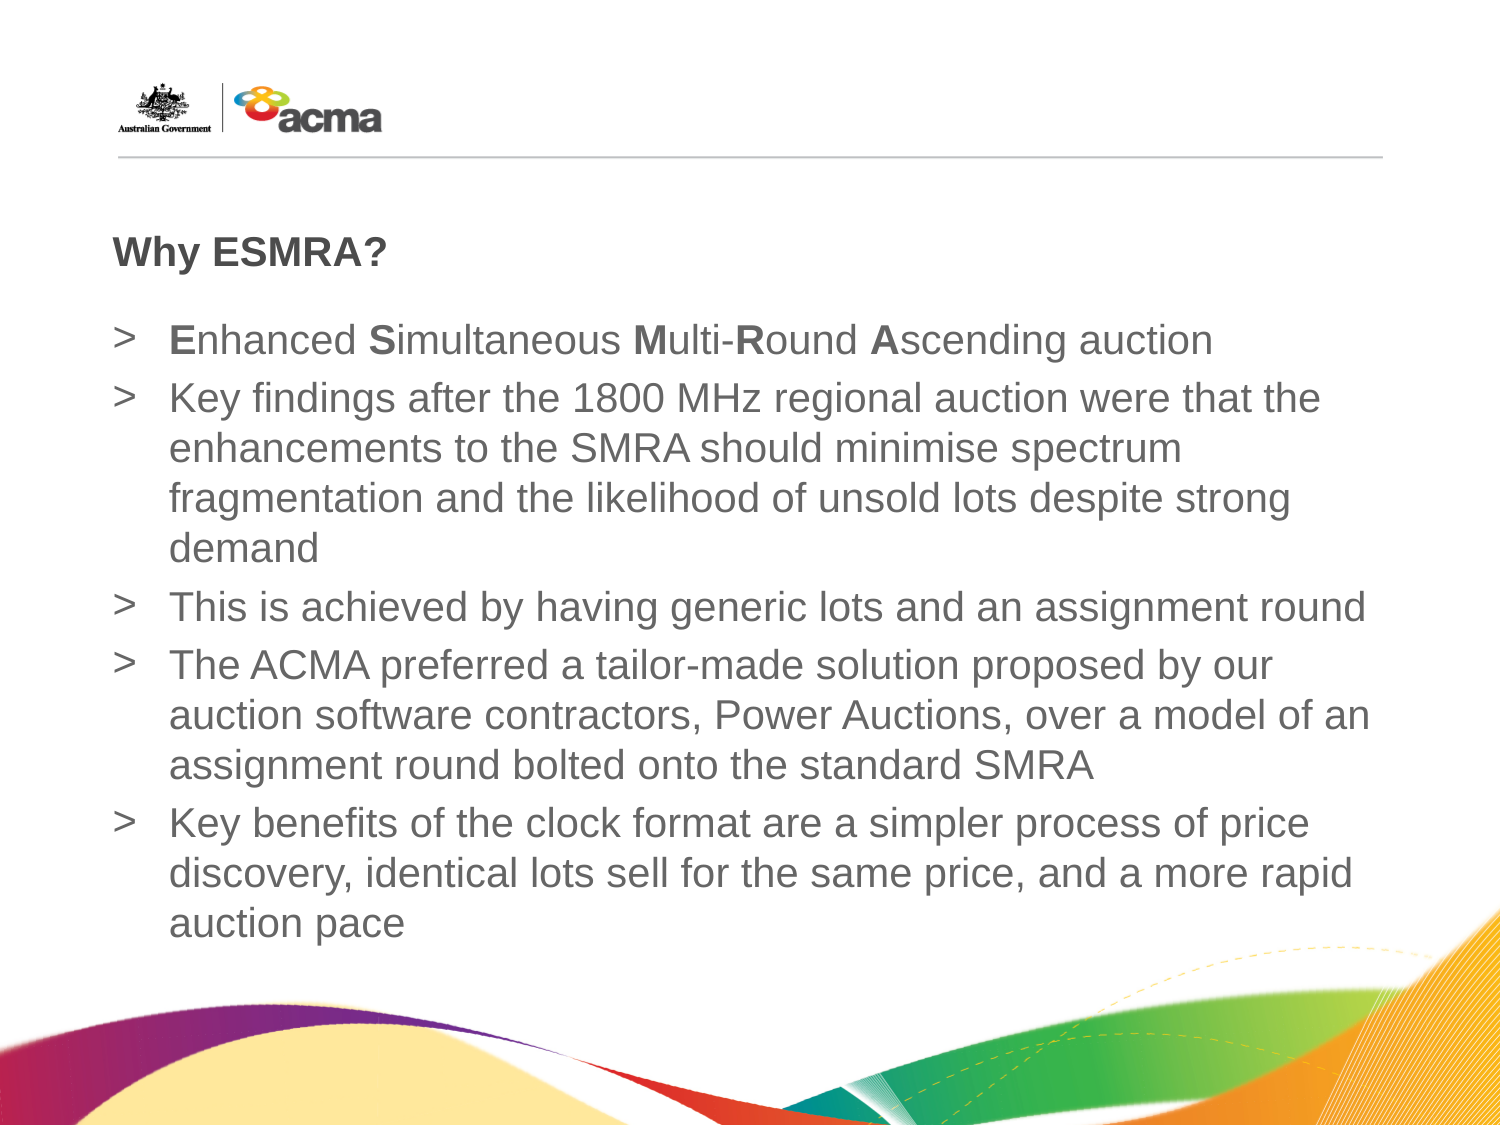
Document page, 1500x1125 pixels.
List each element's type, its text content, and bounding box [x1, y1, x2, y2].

picture [0, 0, 1500, 1125]
title Why ESMRA? [112, 224, 1388, 300]
list Enhanced Simultaneous Multi-Round Ascending auction Key findings after the 1800 MHz regional auction were that the enhancements to the SMRA should minimise spectrum fragmentation and the likelihood of unsold lots despite strong demand This is achieved by having generic lots and an assignment round The ACMA preferred a tailor-made solution proposed by our auction software contractors, Power Auctions, over a model of an assignment round bolted onto the standard SMRA Key benefits of the clock format are a simpler process of price discovery, identical lots sell for the same price, and a more rapid auction pace [112, 312, 1388, 913]
